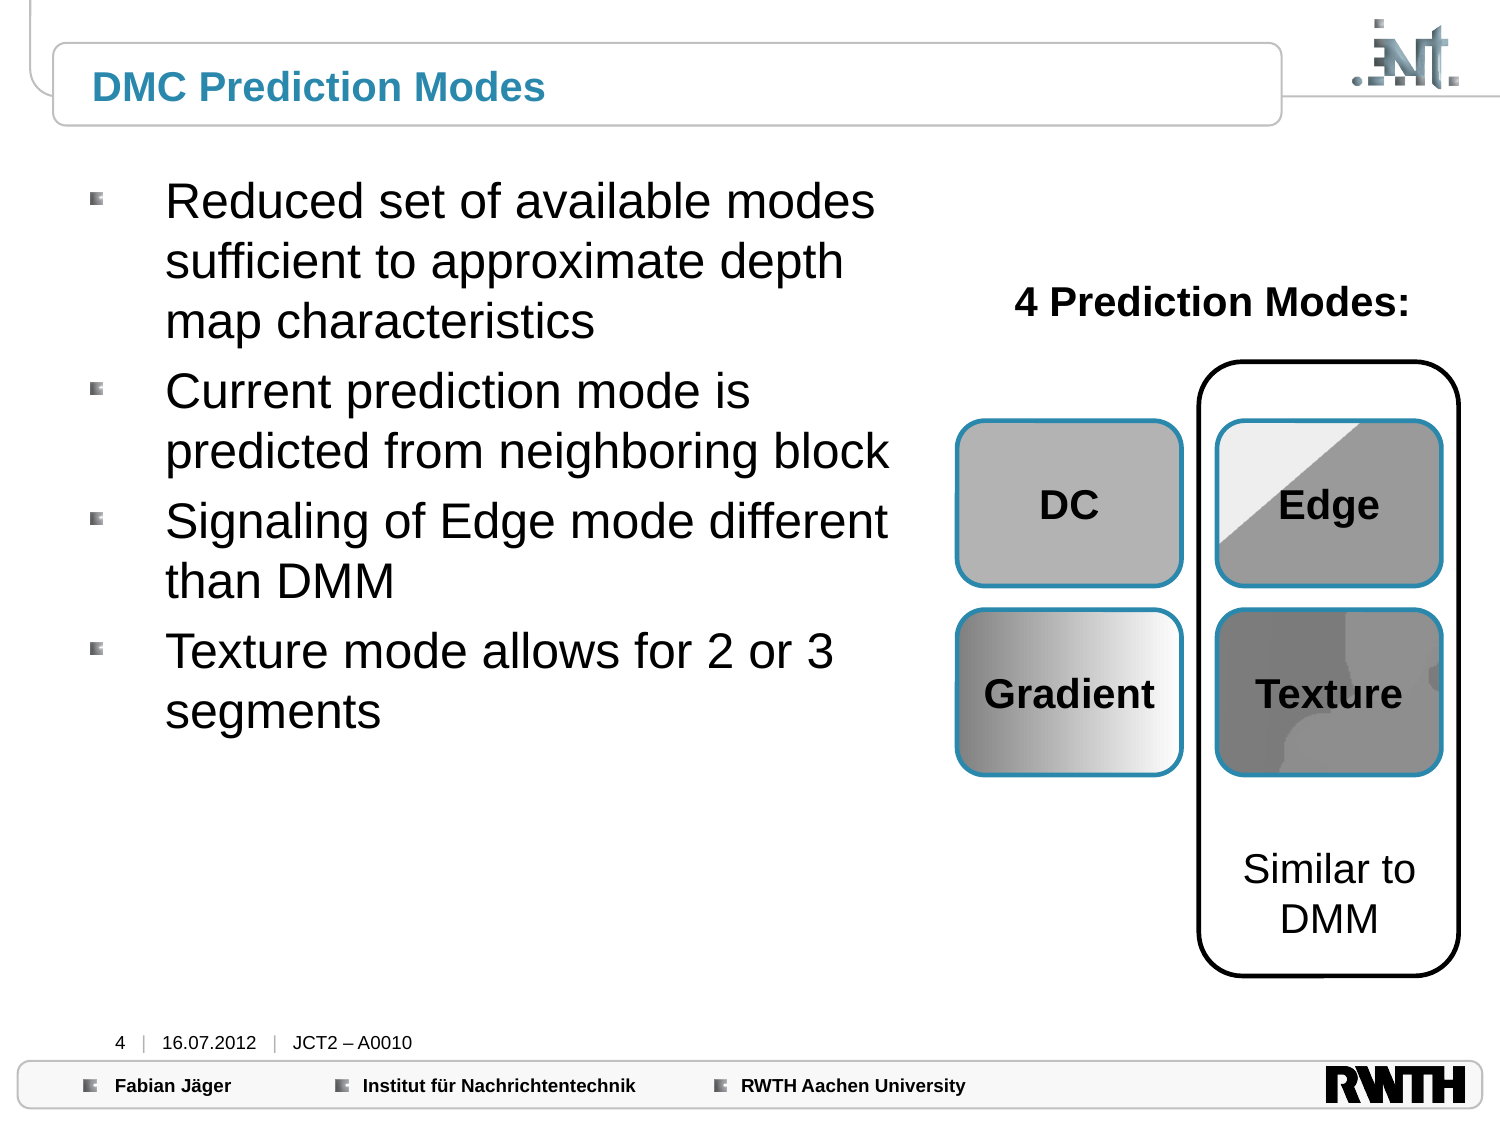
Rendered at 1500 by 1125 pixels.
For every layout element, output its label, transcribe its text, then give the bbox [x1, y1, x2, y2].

picture [1352, 19, 1459, 90]
picture [90, 512, 103, 525]
text_box DC [957, 420, 1182, 587]
text_box [1198, 361, 1459, 976]
text_box 4 Prediction Modes: [999, 267, 1427, 332]
list Reduced set of available modes sufficient to approximate depth map characteristics Current prediction mode is predicted from neighboring block Signaling of Edge mode different than DMM Texture mode allows for 2 or 3 segments [75, 160, 928, 965]
title DMC Prediction Modes [76, 48, 1412, 120]
picture [714, 1079, 727, 1092]
picture [90, 382, 103, 395]
picture [335, 1079, 349, 1092]
picture [83, 1079, 97, 1092]
picture [90, 192, 103, 205]
picture [90, 642, 103, 655]
text_box Gradient [957, 609, 1182, 776]
text_box Similar to DMM [1227, 834, 1432, 949]
picture [1325, 1067, 1468, 1104]
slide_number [100, 1023, 1471, 1067]
